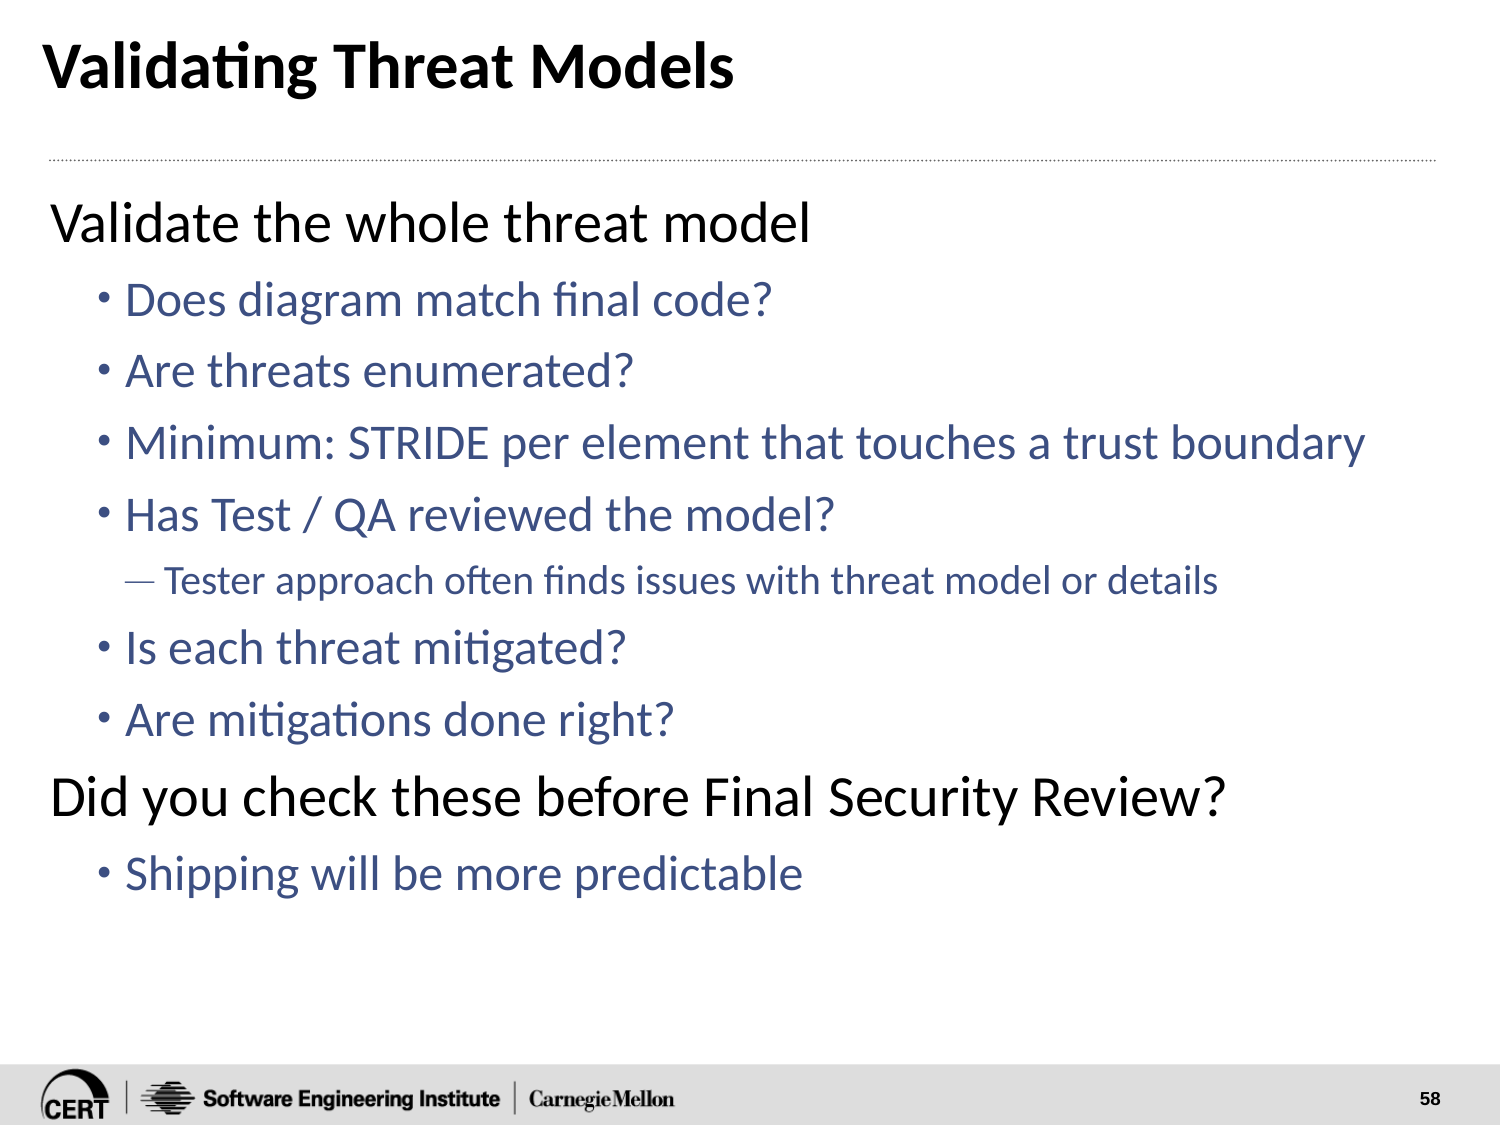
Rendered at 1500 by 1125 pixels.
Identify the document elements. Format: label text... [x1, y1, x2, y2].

list Validate the whole threat model Does diagram match final code? Are threats enumerated? Minimum: STRIDE per element that touches a trust boundary Has Test / QA reviewed the model? Tester approach often finds issues with threat model or details Is each threat mitigated? Are mitigations done right? Did you check these before Final Security Review? Shipping will be more predictable [49, 187, 1438, 1001]
picture [24, 1065, 688, 1125]
title Validating Threat Models [42, 37, 1434, 155]
